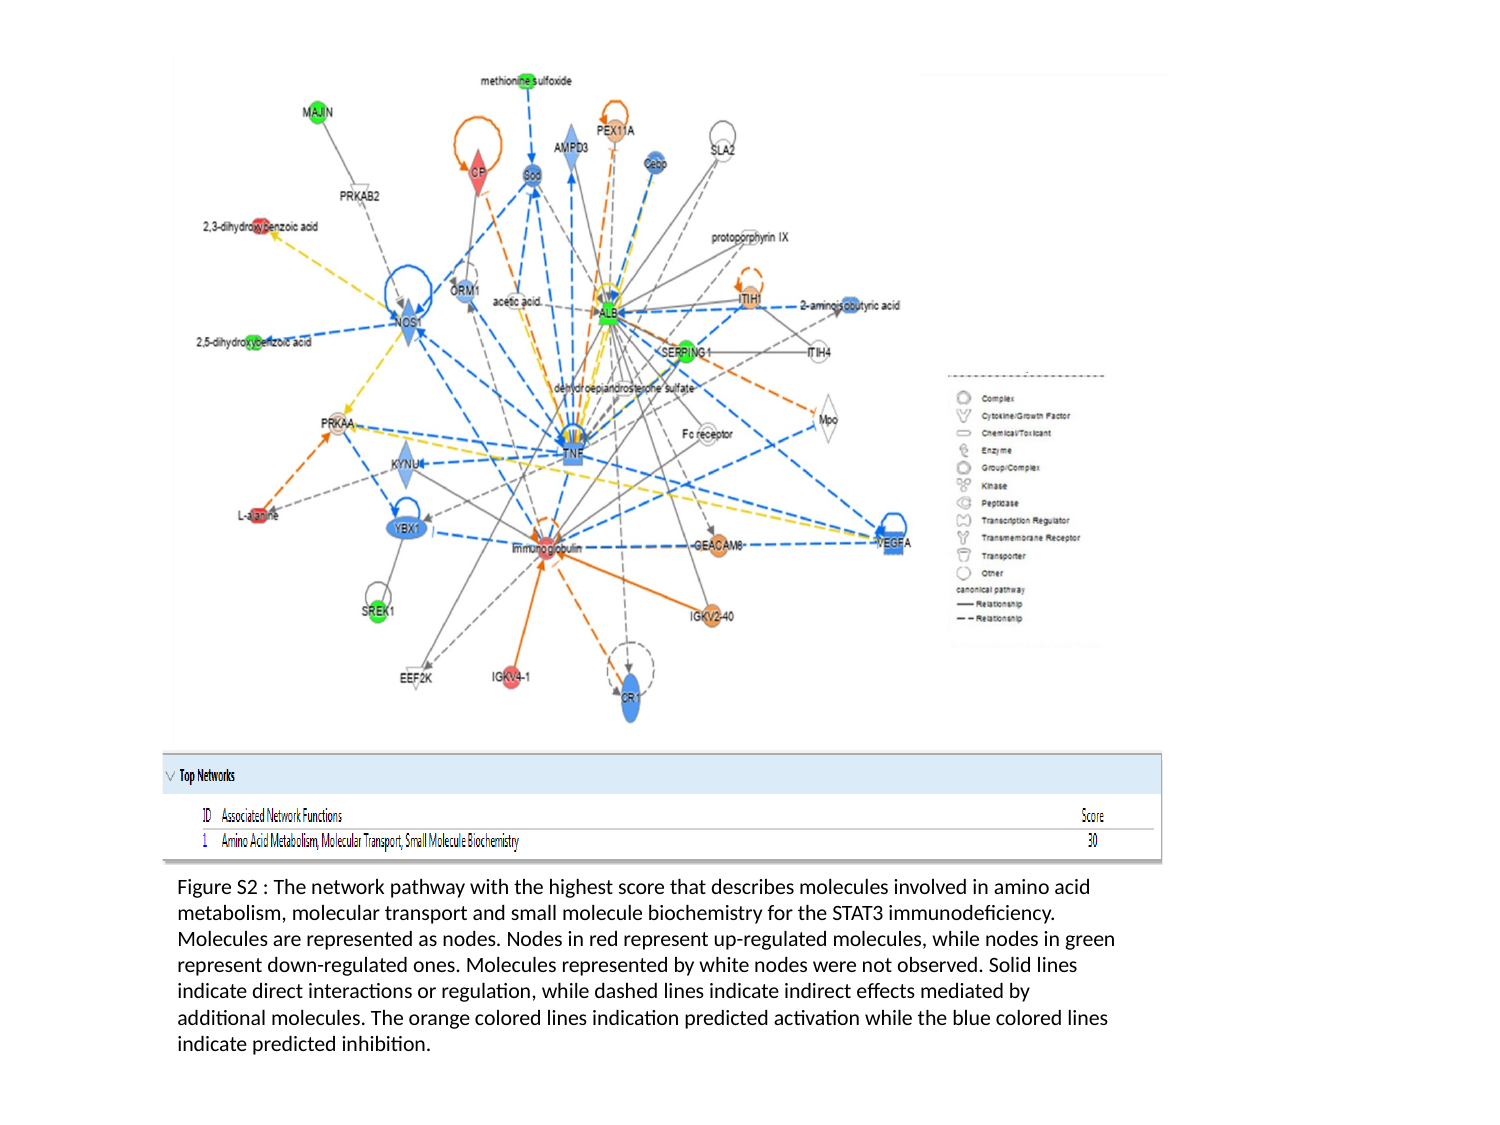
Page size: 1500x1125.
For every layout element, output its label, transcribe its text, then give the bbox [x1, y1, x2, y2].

picture [162, 749, 1163, 866]
text_box Figure S2 : The network pathway with the highest score that describes molecules involved in amino acid metabolism, molecular transport and small molecule biochemistry for the STAT3 immunodeficiency. Molecules are represented as nodes. Nodes in red represent up-regulated molecules, while nodes in green represent down-regulated ones. Molecules represented by white nodes were not observed. Solid lines indicate direct interactions or regulation, while dashed lines indicate indirect effects mediated by additional molecules. The orange colored lines indication predicted activation while the blue colored lines indicate predicted inhibition. [162, 873, 1138, 1064]
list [162, 54, 1167, 751]
